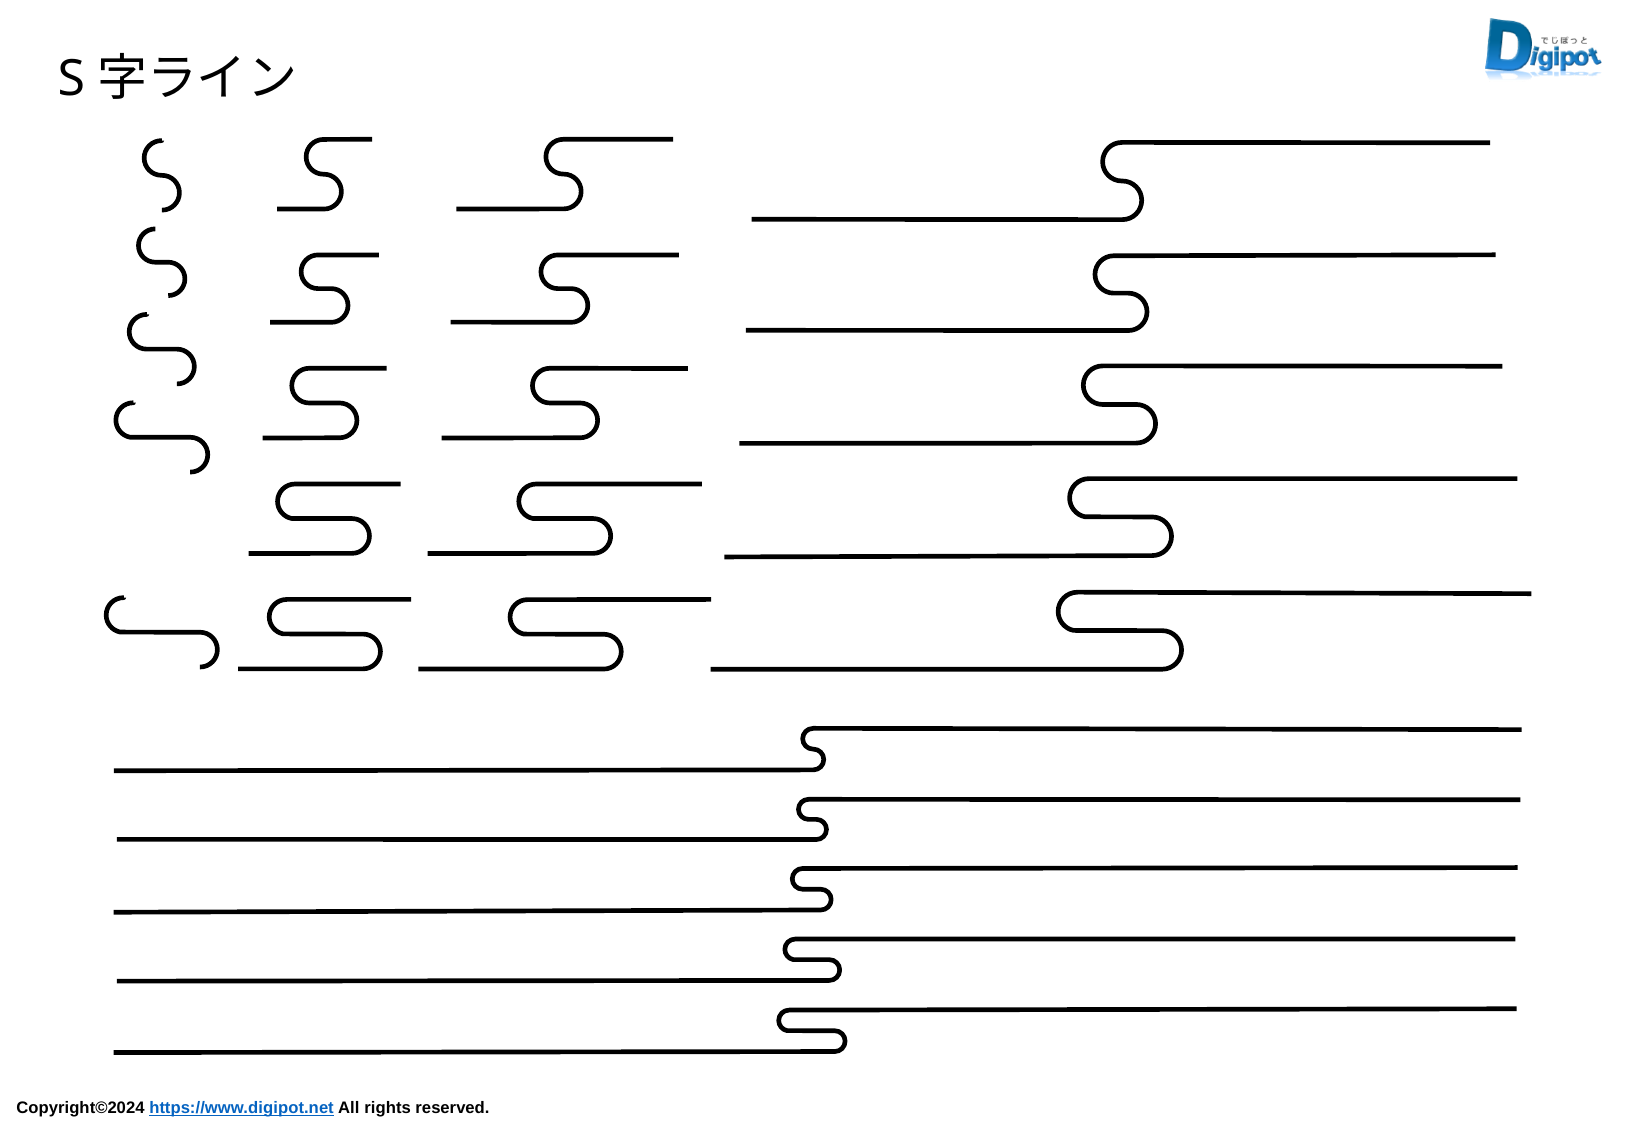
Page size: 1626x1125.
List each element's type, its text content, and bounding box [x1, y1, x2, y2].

text_box [427, 483, 702, 554]
text_box [751, 142, 1491, 220]
text_box [724, 478, 1518, 557]
text_box [739, 365, 1503, 444]
text_box [113, 1008, 1517, 1053]
text_box [710, 592, 1532, 670]
text_box [418, 599, 712, 670]
text_box [116, 799, 1521, 840]
text_box [456, 139, 674, 210]
text_box [745, 254, 1496, 331]
text_box [113, 867, 1518, 913]
text_box [144, 140, 180, 211]
text_box [441, 368, 688, 439]
text_box [116, 938, 1516, 982]
text_box [106, 597, 218, 668]
text_box [277, 139, 373, 210]
text_box [138, 228, 185, 296]
text_box [262, 368, 387, 439]
text_box [113, 728, 1522, 771]
picture [1485, 18, 1602, 82]
text_box [238, 599, 412, 669]
text_box [270, 254, 379, 323]
text_box [129, 314, 195, 384]
text_box [248, 483, 401, 554]
text_box [450, 254, 679, 323]
text_box [115, 402, 208, 473]
text_box S字ライン [42, 38, 312, 113]
